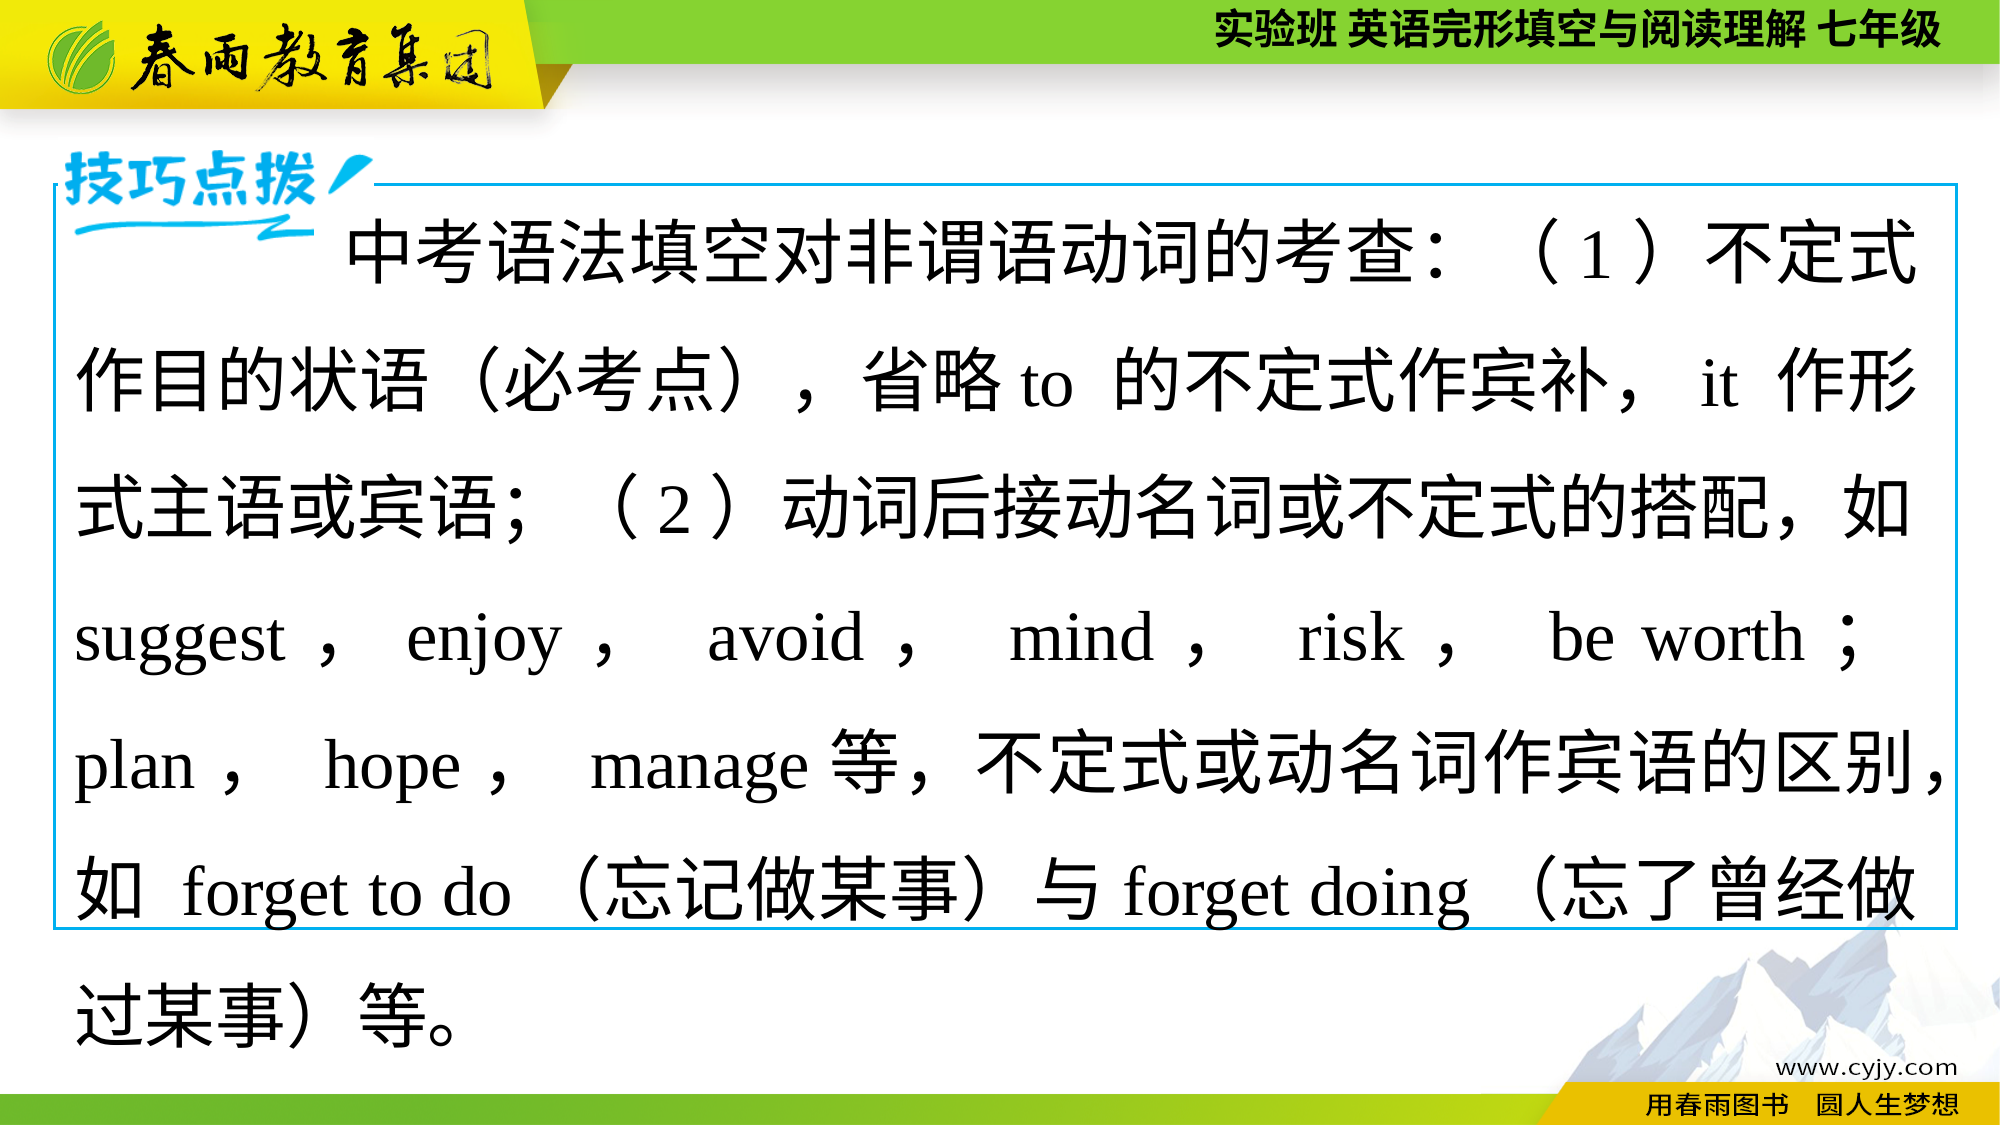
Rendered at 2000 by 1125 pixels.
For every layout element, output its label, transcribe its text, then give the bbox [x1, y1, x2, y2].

picture [0, 0, 2000, 1125]
text_box [54, 248, 59, 929]
text_box [1933, 184, 1957, 929]
text_box 中考语法填空对非谓语动词的考查：（1）不定式作目的状语（必考点），省略to 的不定式作宾补，it 作形式主语或宾语；（2）动词后接动名词或不定式的搭配，如suggest，enjoy， avoid， mind， risk， be worth；plan， hope， manage等，不定式或动名词作宾语的区别，如 forget to do（忘记做某事）与forget doing（忘了曾经做过某事）等。 [59, 157, 1933, 1065]
